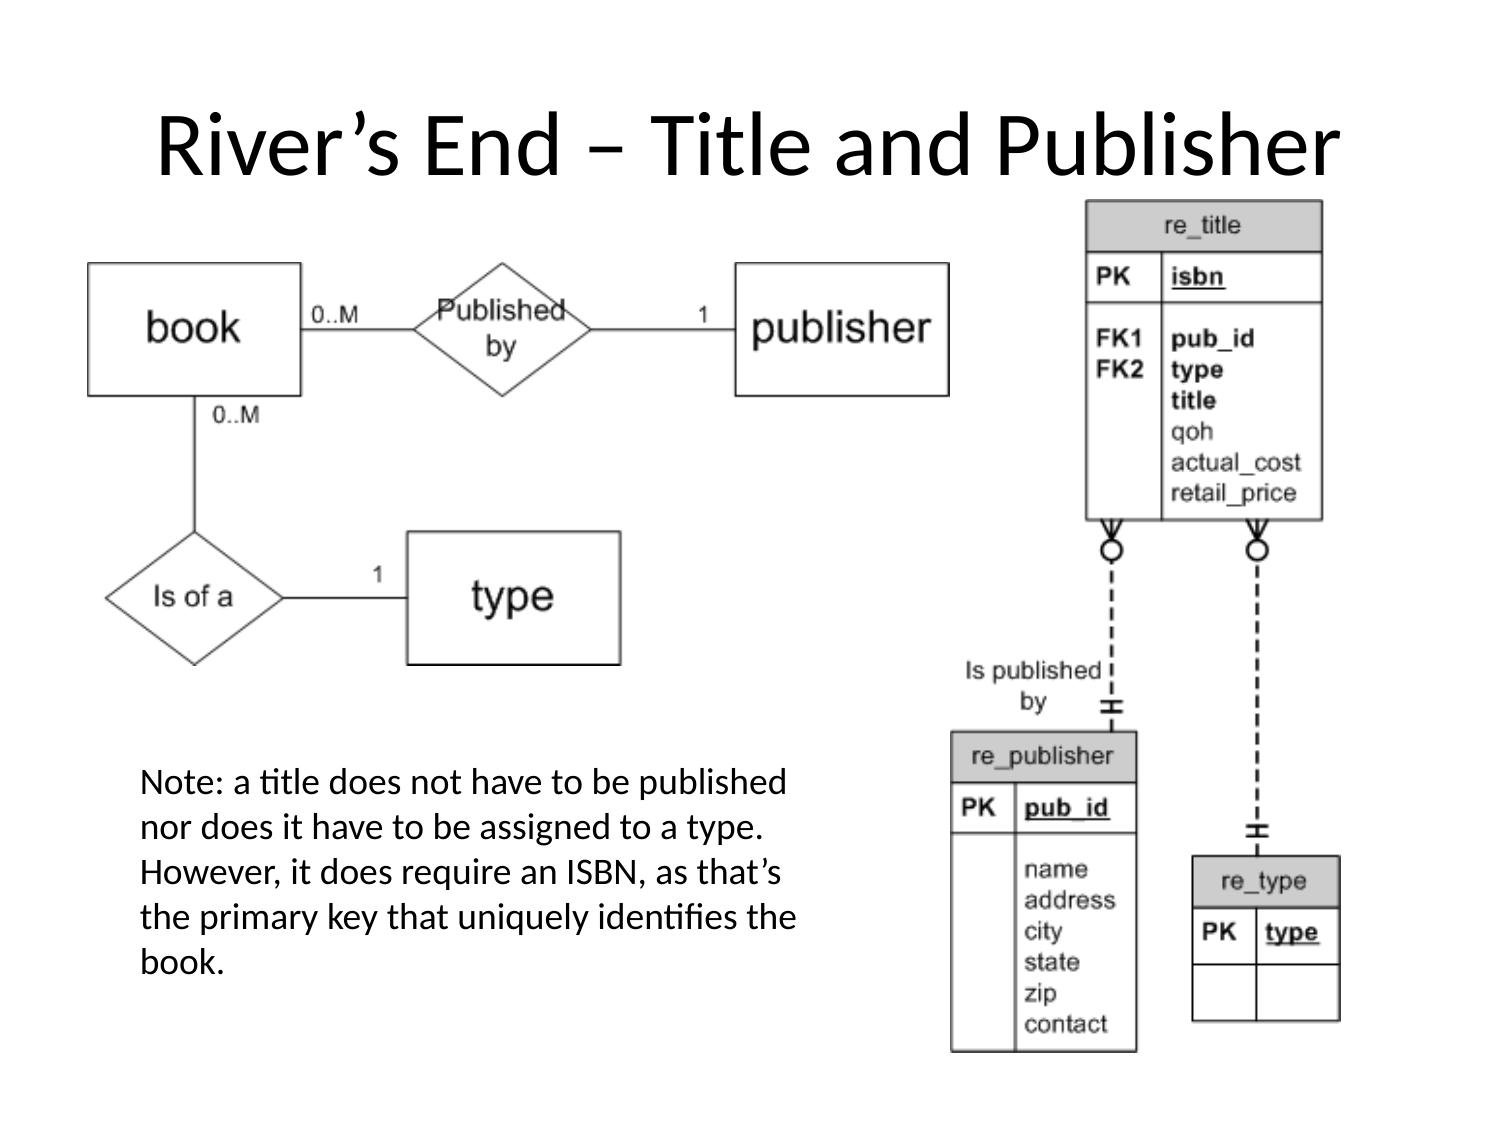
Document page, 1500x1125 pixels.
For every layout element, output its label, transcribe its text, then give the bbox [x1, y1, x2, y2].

picture [87, 199, 1341, 1054]
title River’s End – Title and Publisher [75, 45, 1425, 233]
text_box Note: a title does not have to be published nor does it have to be assigned to a type. However, it does require an ISBN, as that’s the primary key that uniquely identifies the book. [125, 749, 825, 990]
